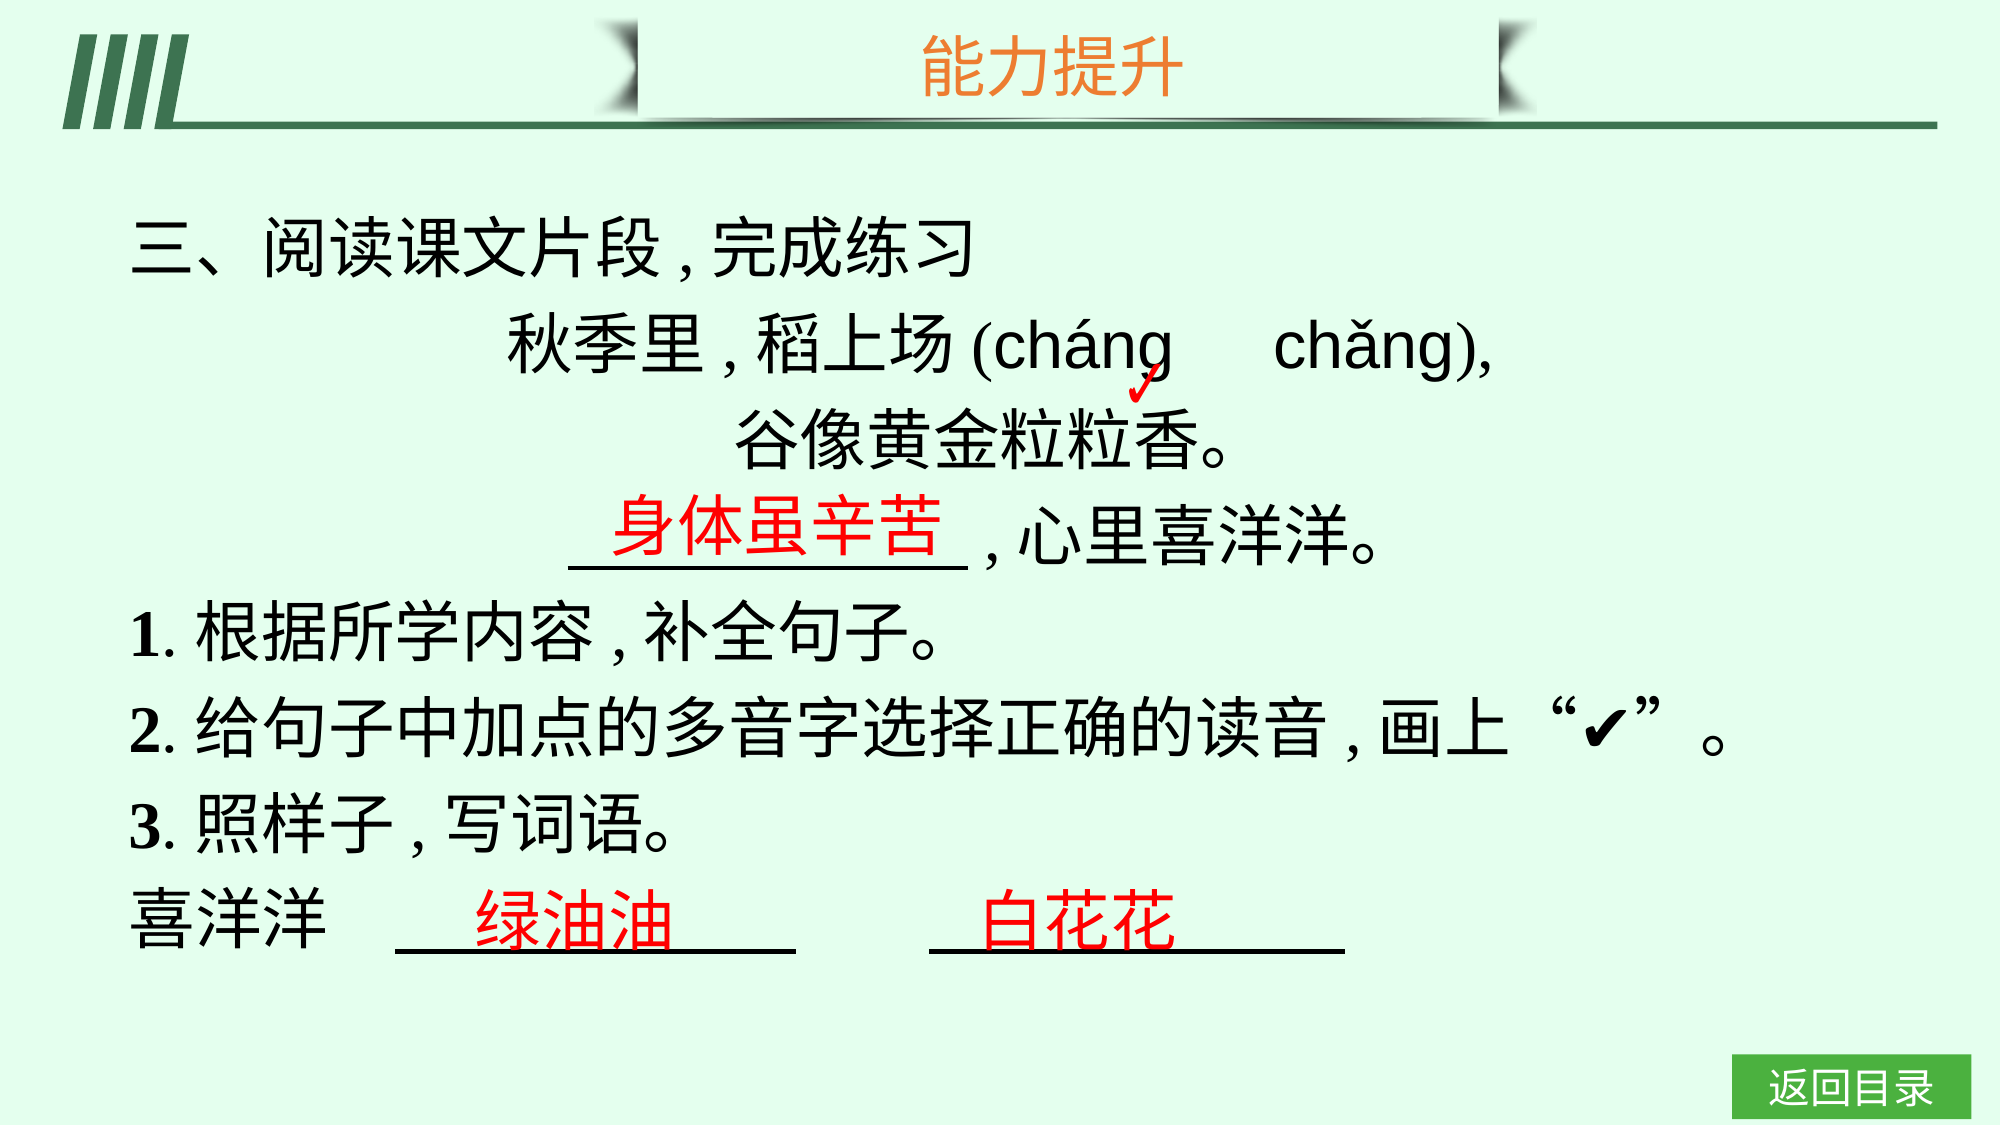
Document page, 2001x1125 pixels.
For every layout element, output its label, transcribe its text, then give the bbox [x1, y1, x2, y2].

text_box ✔ [1110, 312, 1197, 423]
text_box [62, 34, 1938, 130]
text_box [594, 16, 1537, 127]
text_box 绿油油 [459, 855, 690, 967]
text_box 三、阅读课文片段,完成练习 秋季里,稻上场(chánɡ chǎnɡ), 谷像黄金粒粒香。 ,心里喜洋洋。 1.根据所学内容,补全句子。 2.给句子中加点的多音字选择正确的读音,画上“✔”。 3.照样子,写词语。 喜洋洋 [113, 182, 1887, 965]
text_box 白花花 [962, 855, 1193, 967]
text_box 身体虽辛苦 [595, 460, 960, 572]
